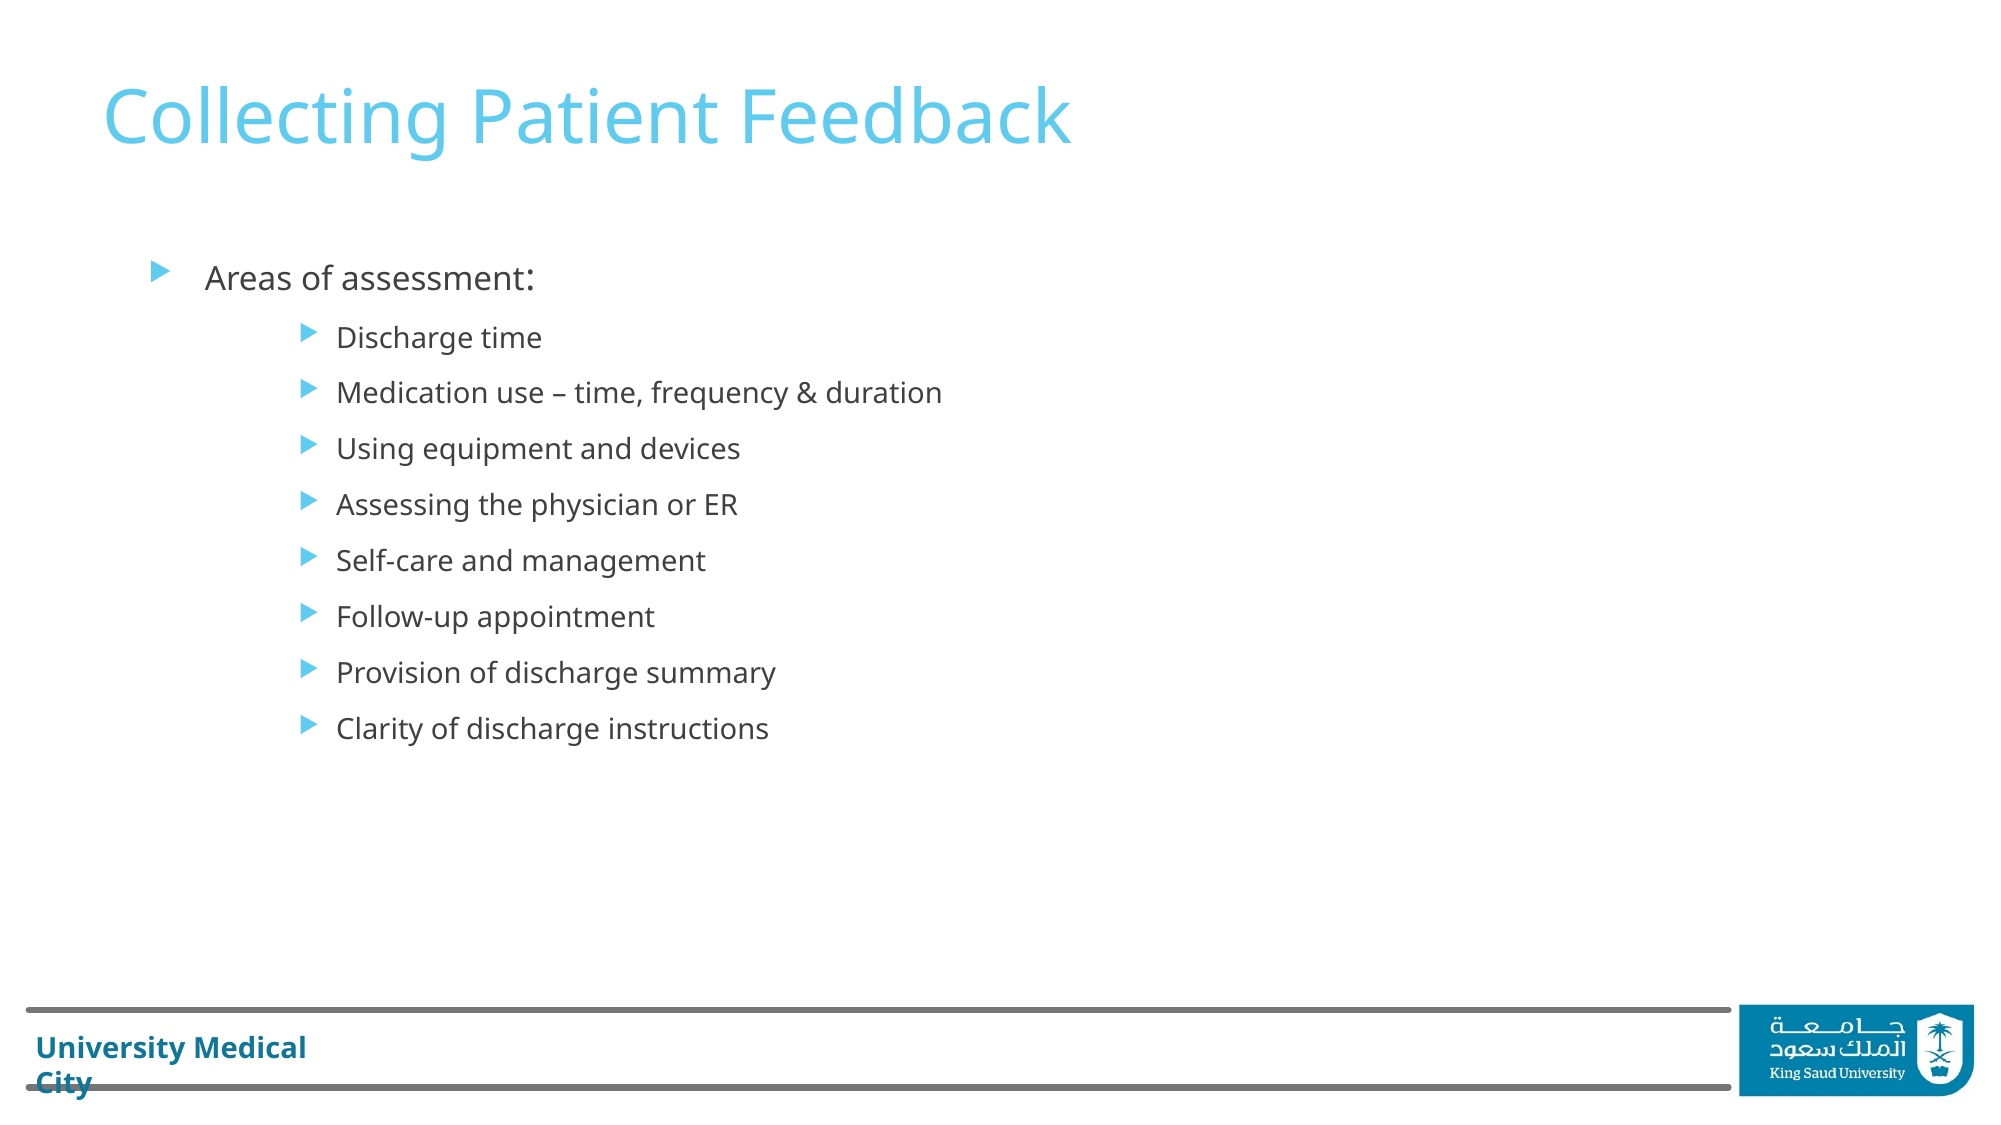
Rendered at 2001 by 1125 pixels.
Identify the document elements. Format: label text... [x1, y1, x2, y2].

list Areas of assessment: Discharge time Medication use – time, frequency & duration Using equipment and devices Assessing the physician or ER Self-care and management Follow-up appointment Provision of discharge summary Clarity of discharge instructions [133, 196, 1861, 985]
title Collecting Patient Feedback [87, 60, 1550, 272]
picture [1737, 1002, 1976, 1099]
